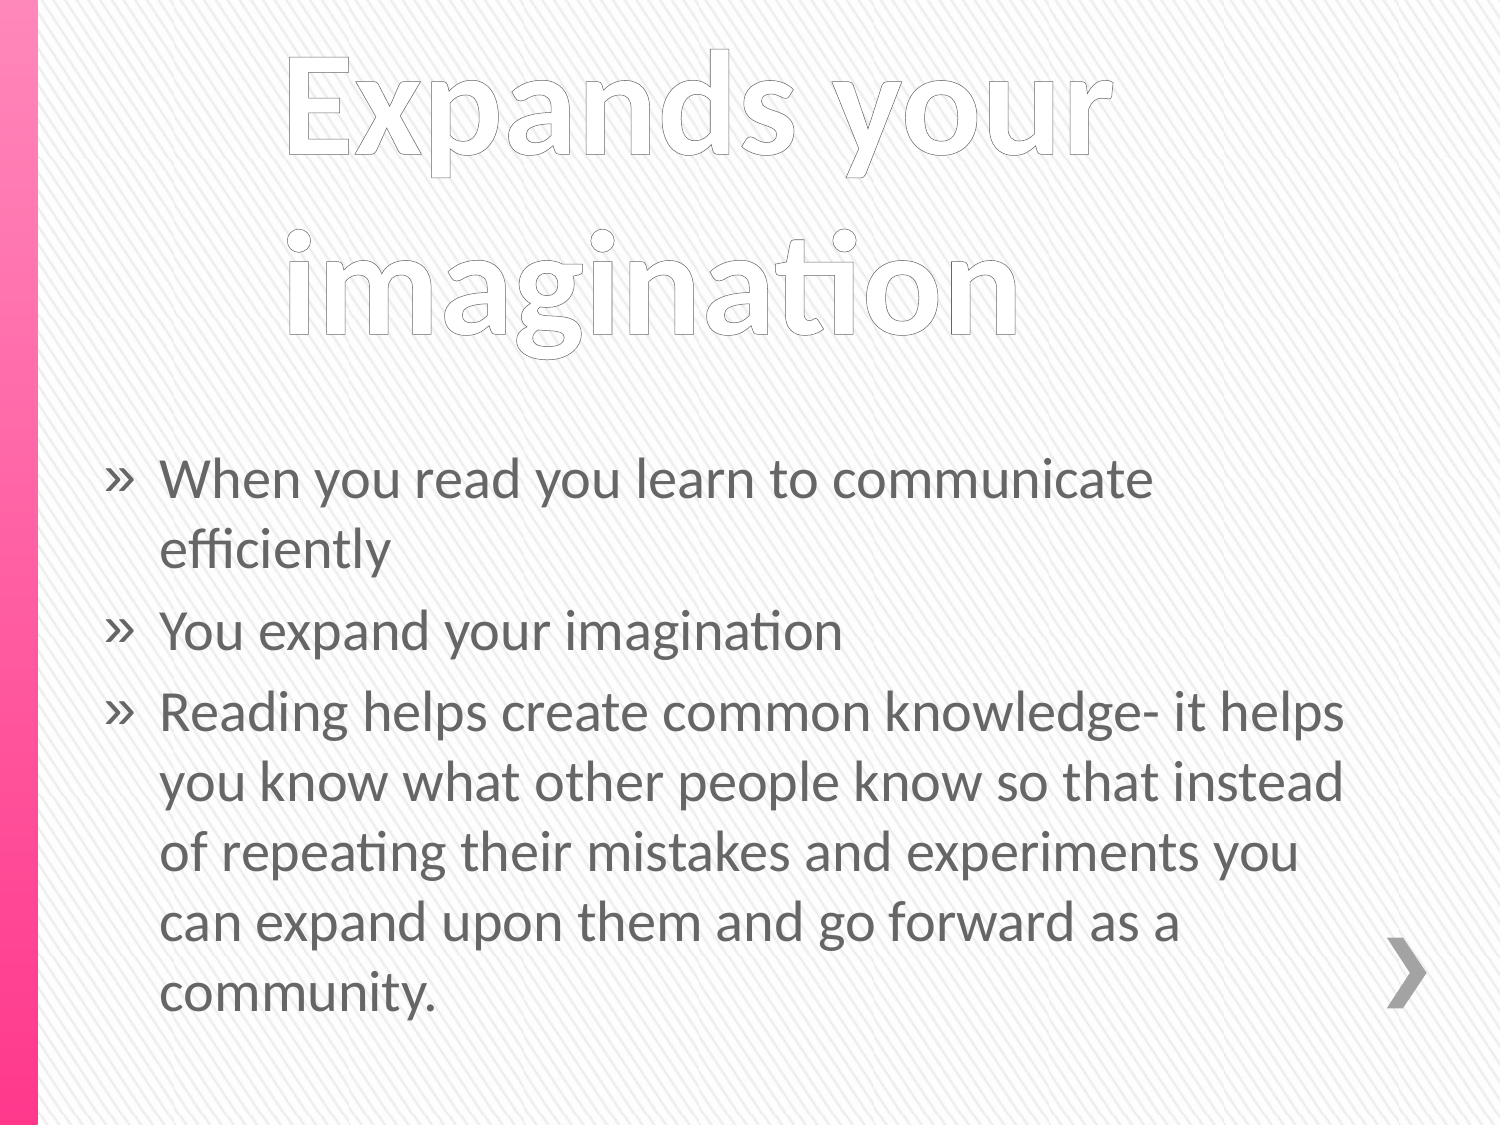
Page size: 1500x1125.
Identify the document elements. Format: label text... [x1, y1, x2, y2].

list When you read you learn to communicate efficiently You expand your imagination Reading helps create common knowledge- it helps you know what other people know so that instead of repeating their mistakes and experiments you can expand upon them and go forward as a community. [88, 432, 1400, 1125]
title Expands your imagination [265, 184, 1454, 372]
